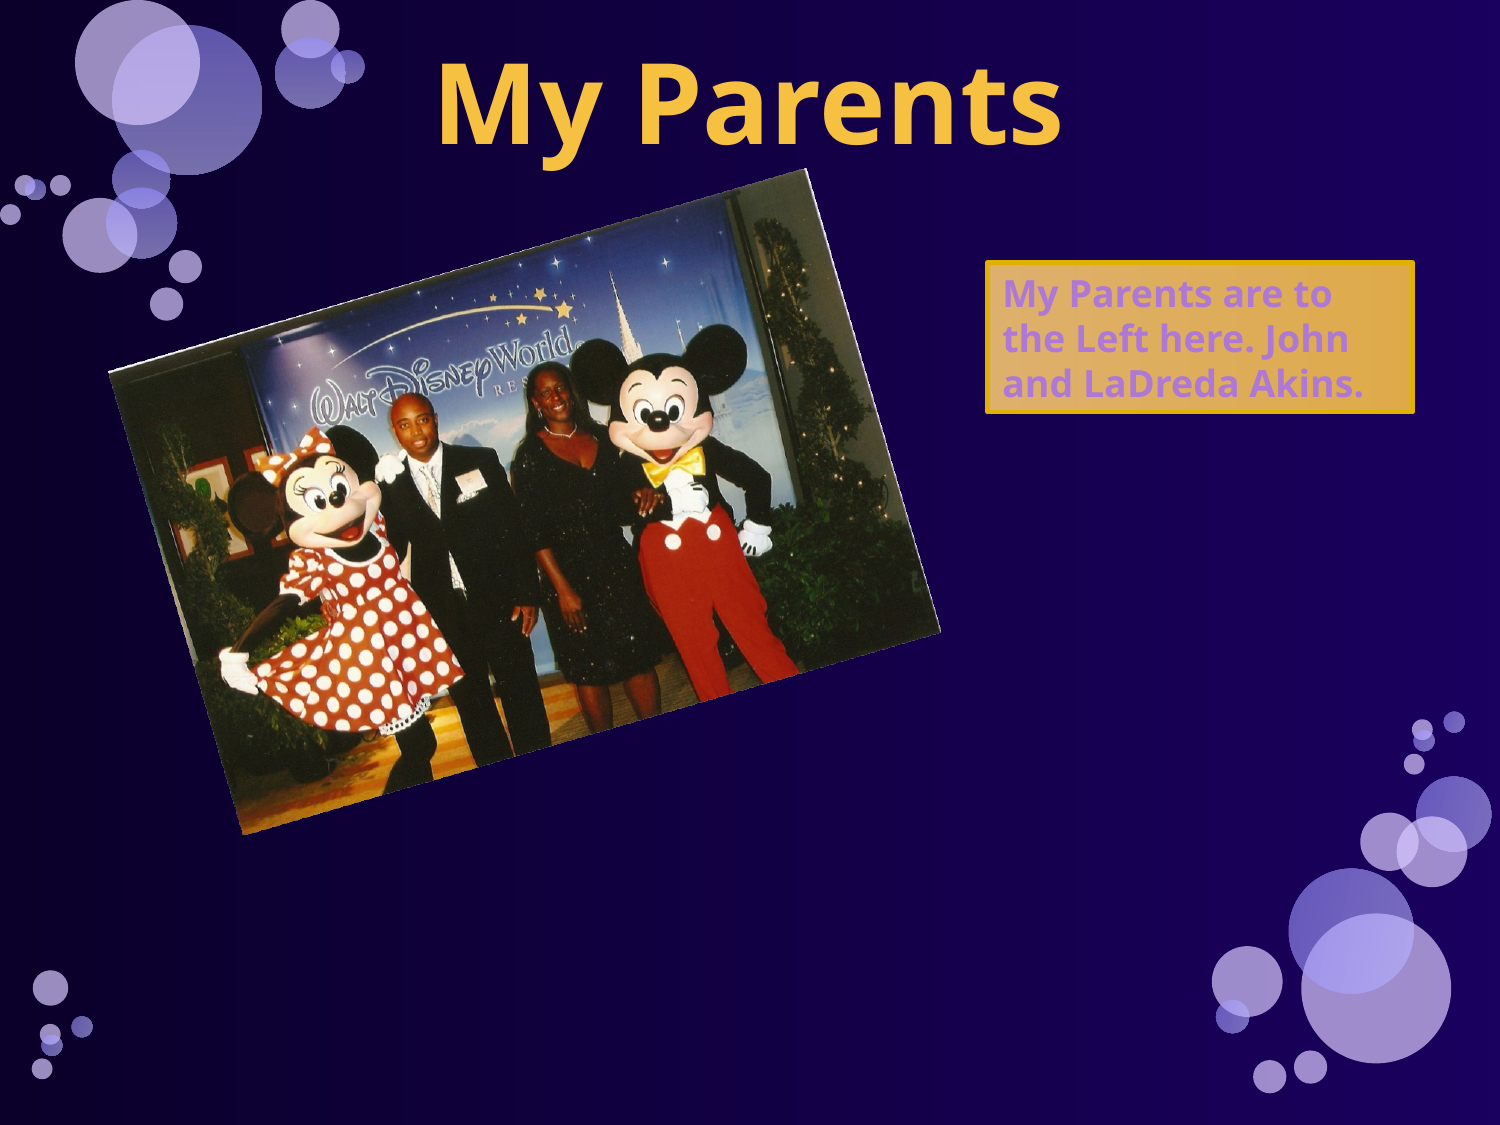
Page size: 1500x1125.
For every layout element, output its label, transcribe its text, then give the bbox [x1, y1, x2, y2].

text_box My Parents are to the Left here. John and LaDreda Akins. [985, 260, 1415, 414]
picture [109, 136, 941, 866]
text_box My Parents [417, 24, 1110, 175]
